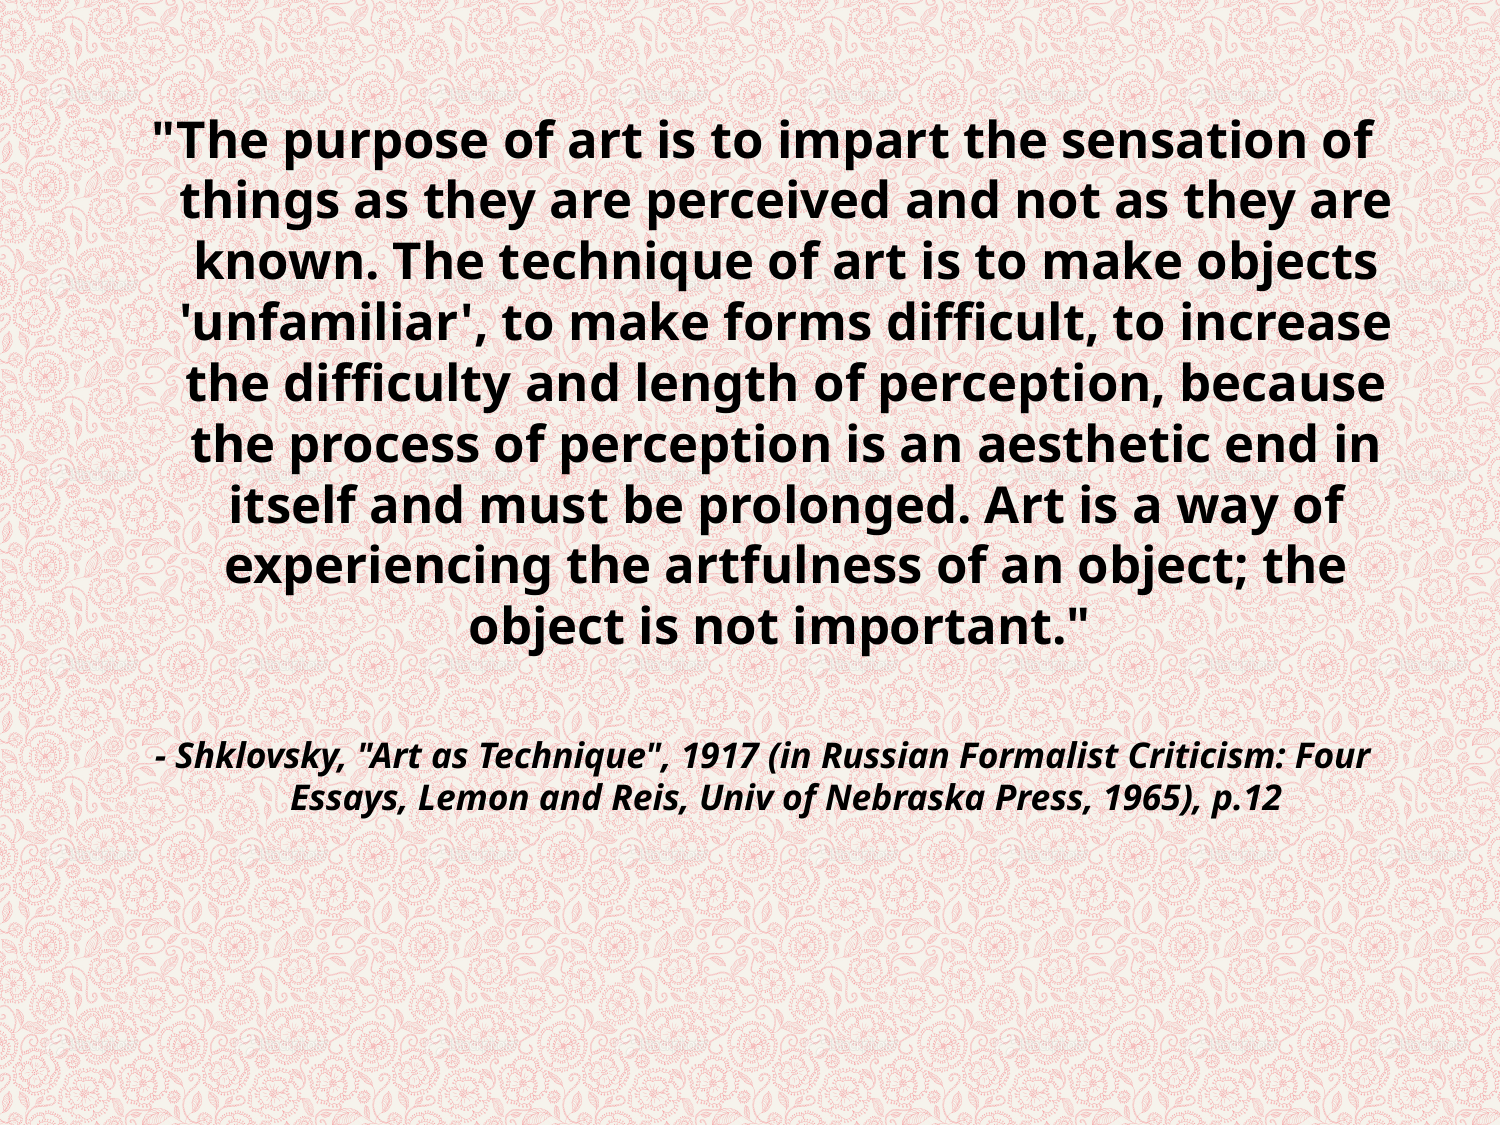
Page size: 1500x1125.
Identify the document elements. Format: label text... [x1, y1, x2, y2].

list "The purpose of art is to impart the sensation of things as they are perceived and not as they are known. The technique of art is to make objects 'unfamiliar', to make forms difficult, to increase the difficulty and length of perception, because the process of perception is an aesthetic end in itself and must be prolonged. Art is a way of experiencing the artfulness of an object; the object is not important." - Shklovsky, "Art as Technique", 1917 (in Russian Formalist Criticism: Four Essays, Lemon and Reis, Univ of Nebraska Press, 1965), p.12 [87, 99, 1438, 843]
